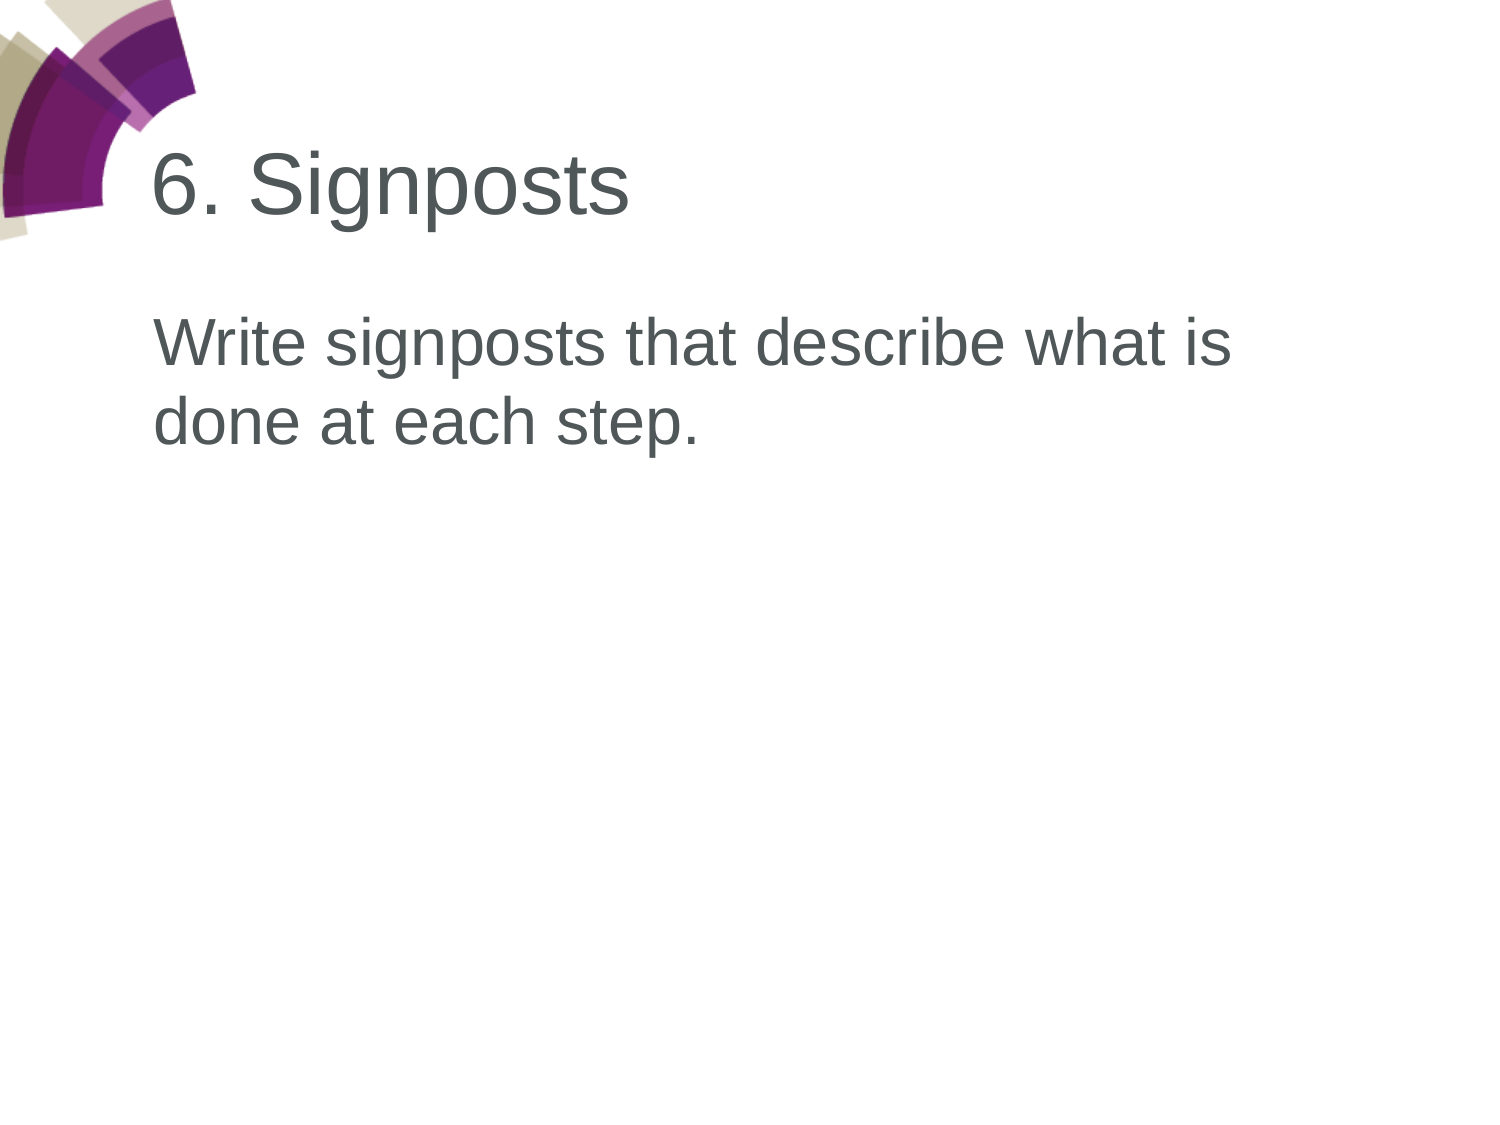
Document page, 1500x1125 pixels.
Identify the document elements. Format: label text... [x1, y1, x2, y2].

list Write signposts that describe what is done at each step. [138, 290, 1282, 870]
list 6. Signposts [135, 119, 1282, 297]
picture [0, 0, 1500, 1125]
